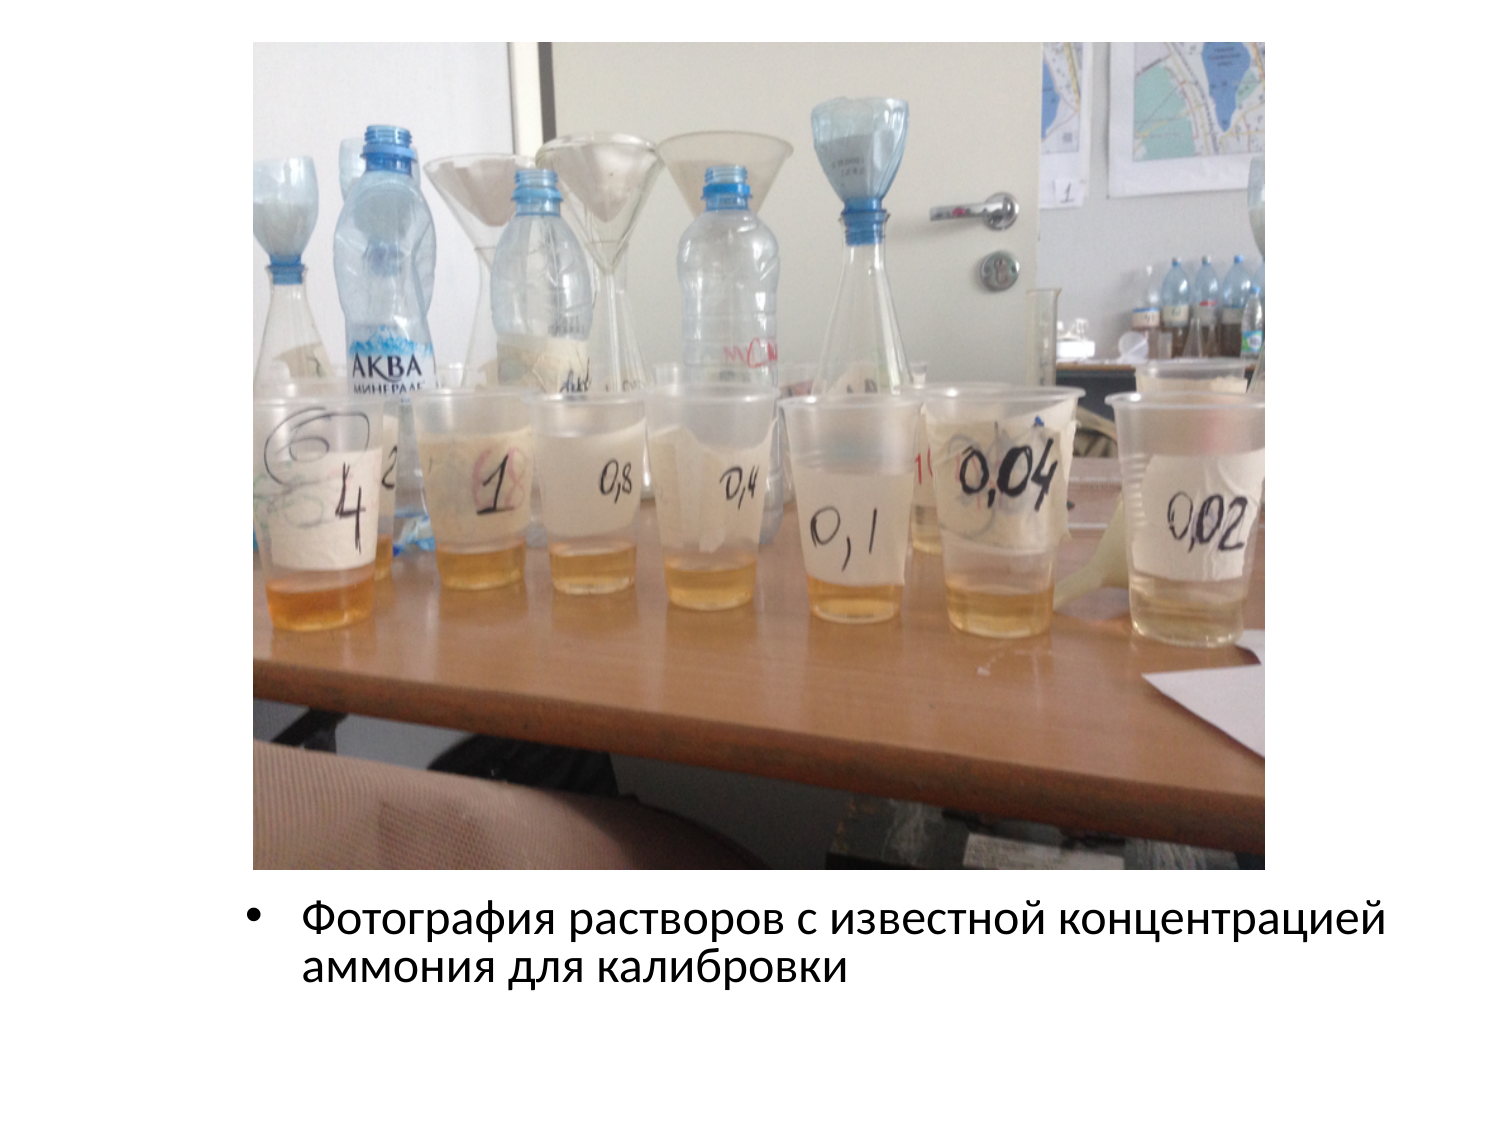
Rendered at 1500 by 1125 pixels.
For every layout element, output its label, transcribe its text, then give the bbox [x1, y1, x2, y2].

picture [253, 42, 1265, 870]
list Фотография растворов с известной концентрацией аммония для калибровки [230, 888, 1461, 1125]
